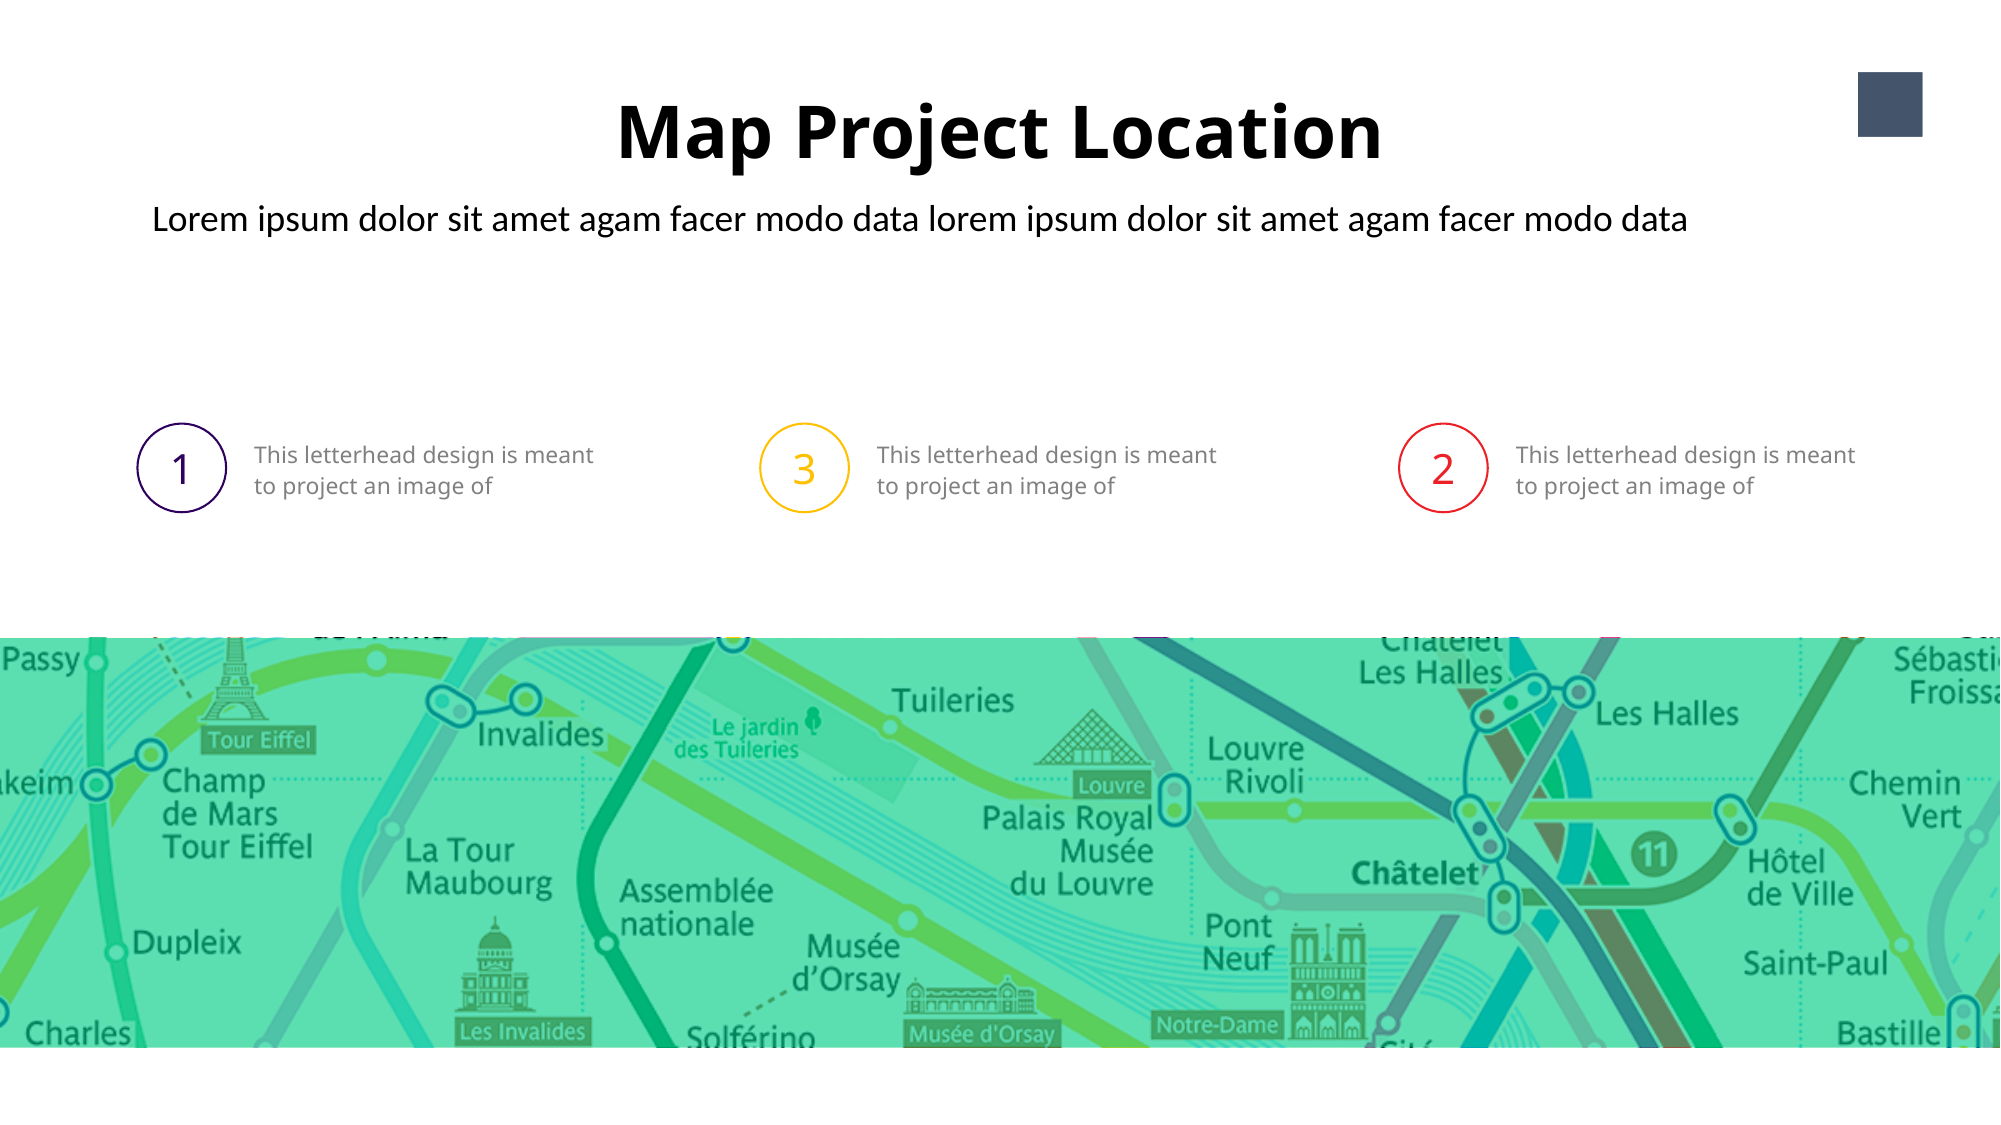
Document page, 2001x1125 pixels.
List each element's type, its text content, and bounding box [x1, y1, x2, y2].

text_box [760, 423, 1239, 513]
slide_number 9 [1863, 78, 1927, 130]
subtitle Lorem ipsum dolor sit amet agam facer modo data lorem ipsum dolor sit amet agam facer modo data [137, 186, 1863, 227]
text_box [1863, 130, 1924, 138]
text_box [1857, 71, 1924, 78]
title Map Project Location [137, 78, 1863, 186]
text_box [137, 423, 600, 513]
picture [0, 637, 2000, 1048]
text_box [1399, 423, 1863, 513]
